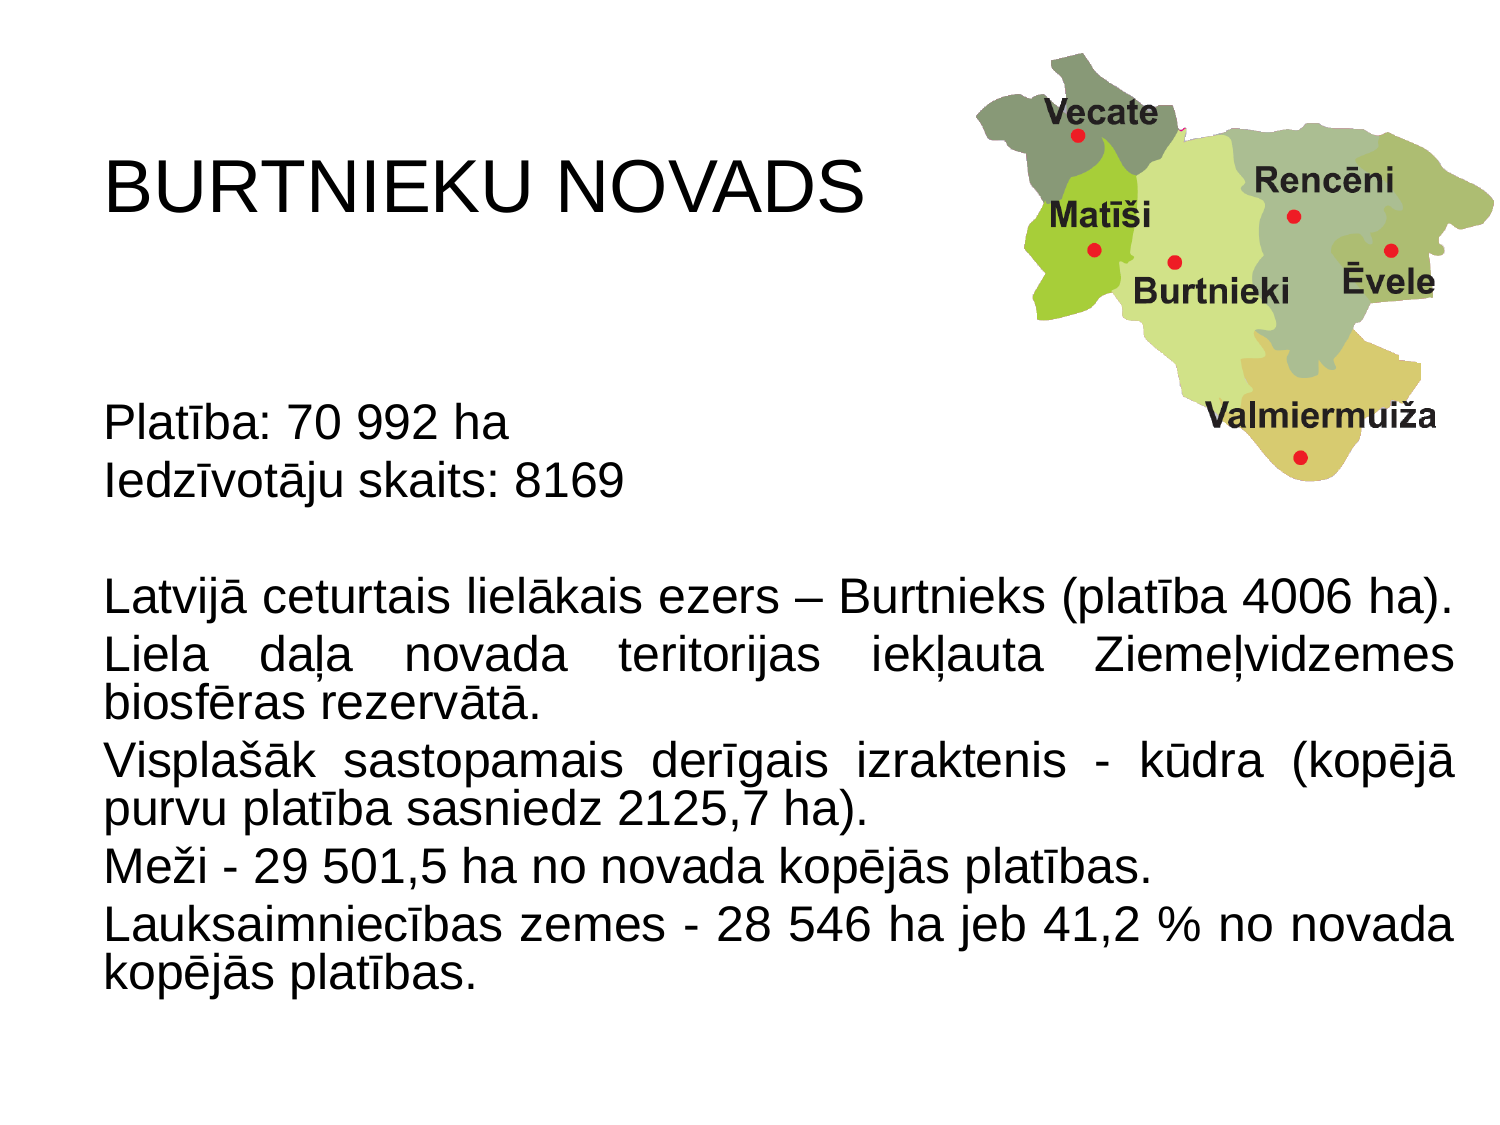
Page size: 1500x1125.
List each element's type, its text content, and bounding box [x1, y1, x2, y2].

subtitle BURTNIEKU NOVADS Platība: 70 992 ha Iedzīvotāju skaits: 8169 Latvijā ceturtais lielākais ezers – Burtnieks (platība 4006 ha). Liela daļa novada teritorijas iekļauta Ziemeļvidzemes biosfēras rezervātā. Visplašāk sastopamais derīgais izraktenis - kūdra (kopējā purvu platība sasniedz 2125,7 ha). Meži - 29 501,5 ha no novada kopējās platības. Lauksaimniecības zemes - 28 546 ha jeb 41,2 % no novada kopējās platības. [88, 42, 1471, 1083]
picture [970, 42, 1500, 483]
